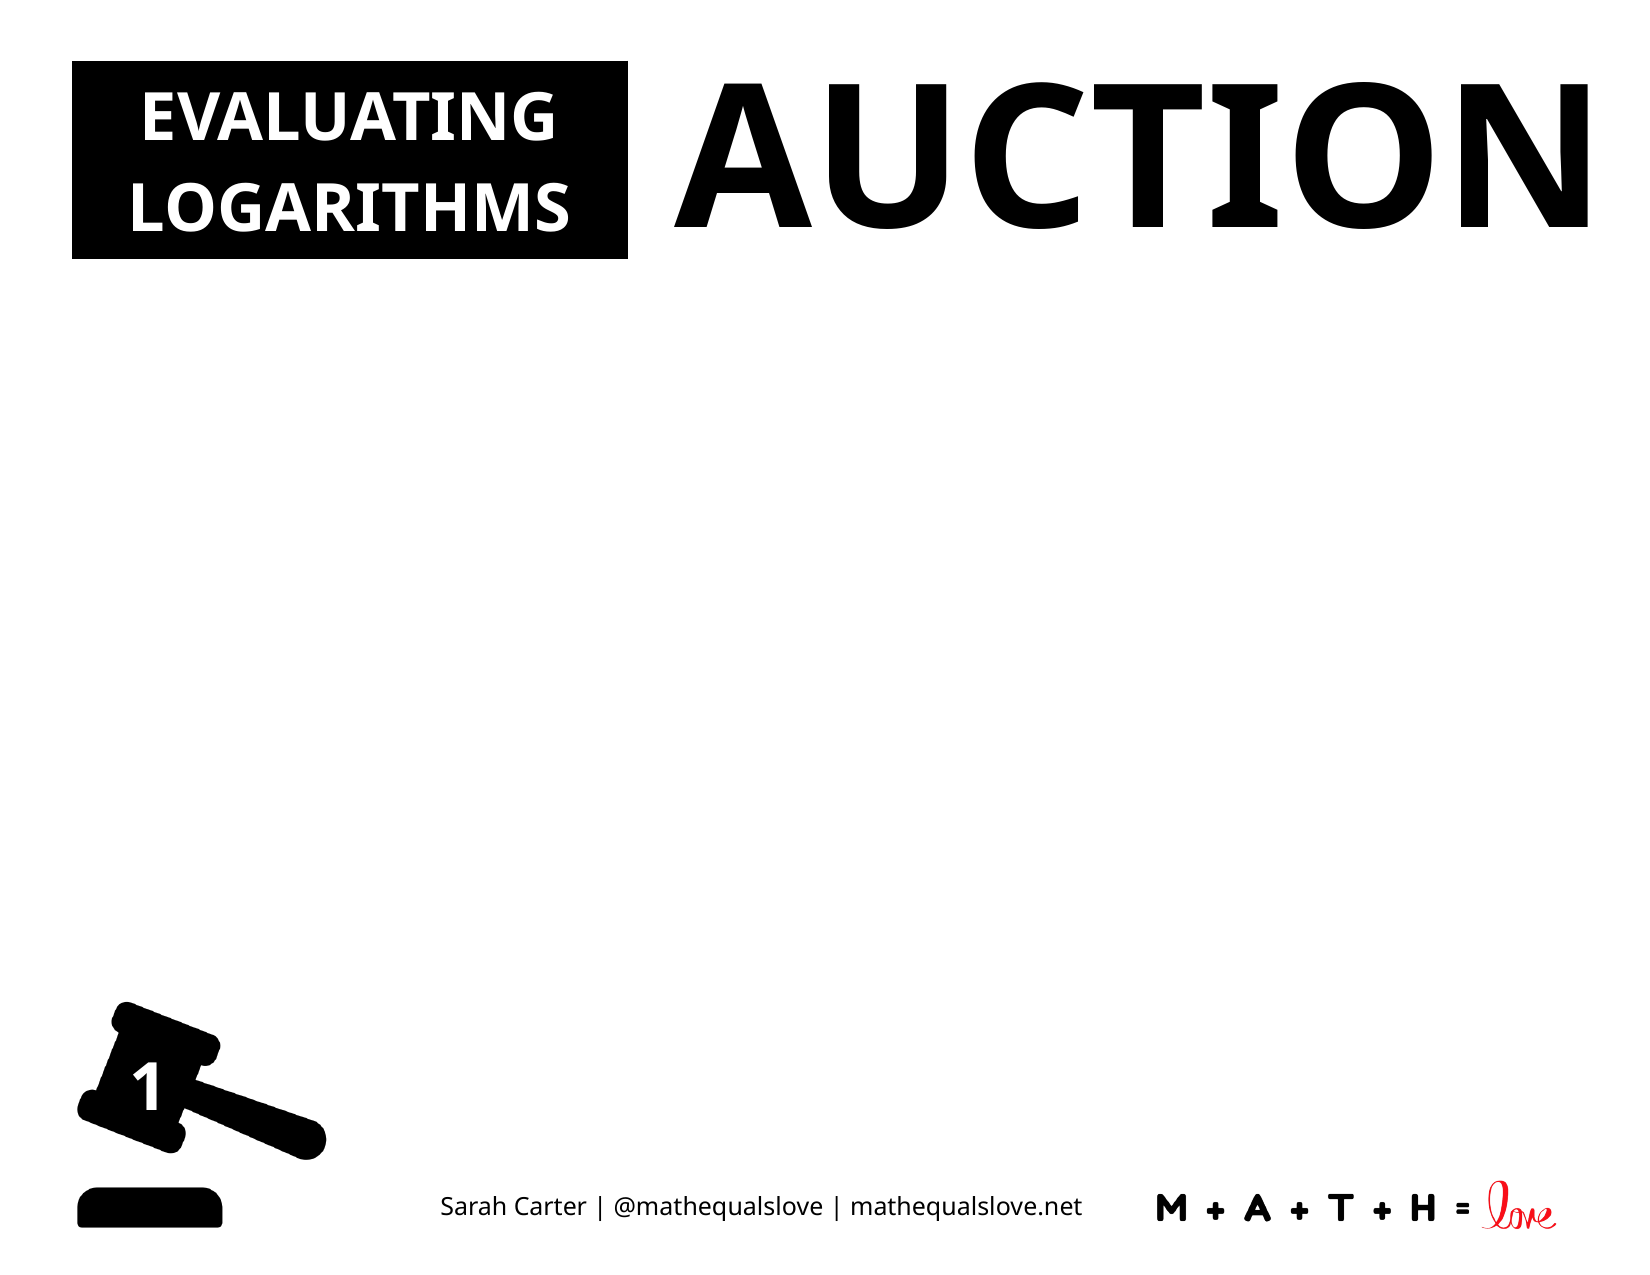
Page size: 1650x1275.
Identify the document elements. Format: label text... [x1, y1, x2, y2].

text_box Sarah Carter | @mathequalslove | mathequalslove.net [330, 1183, 1147, 1228]
picture [1147, 1177, 1563, 1236]
text_box AUCTION [659, 20, 1636, 275]
table_header EVALUATING LOGARITHMS [72, 62, 626, 257]
picture [72, 998, 330, 1231]
